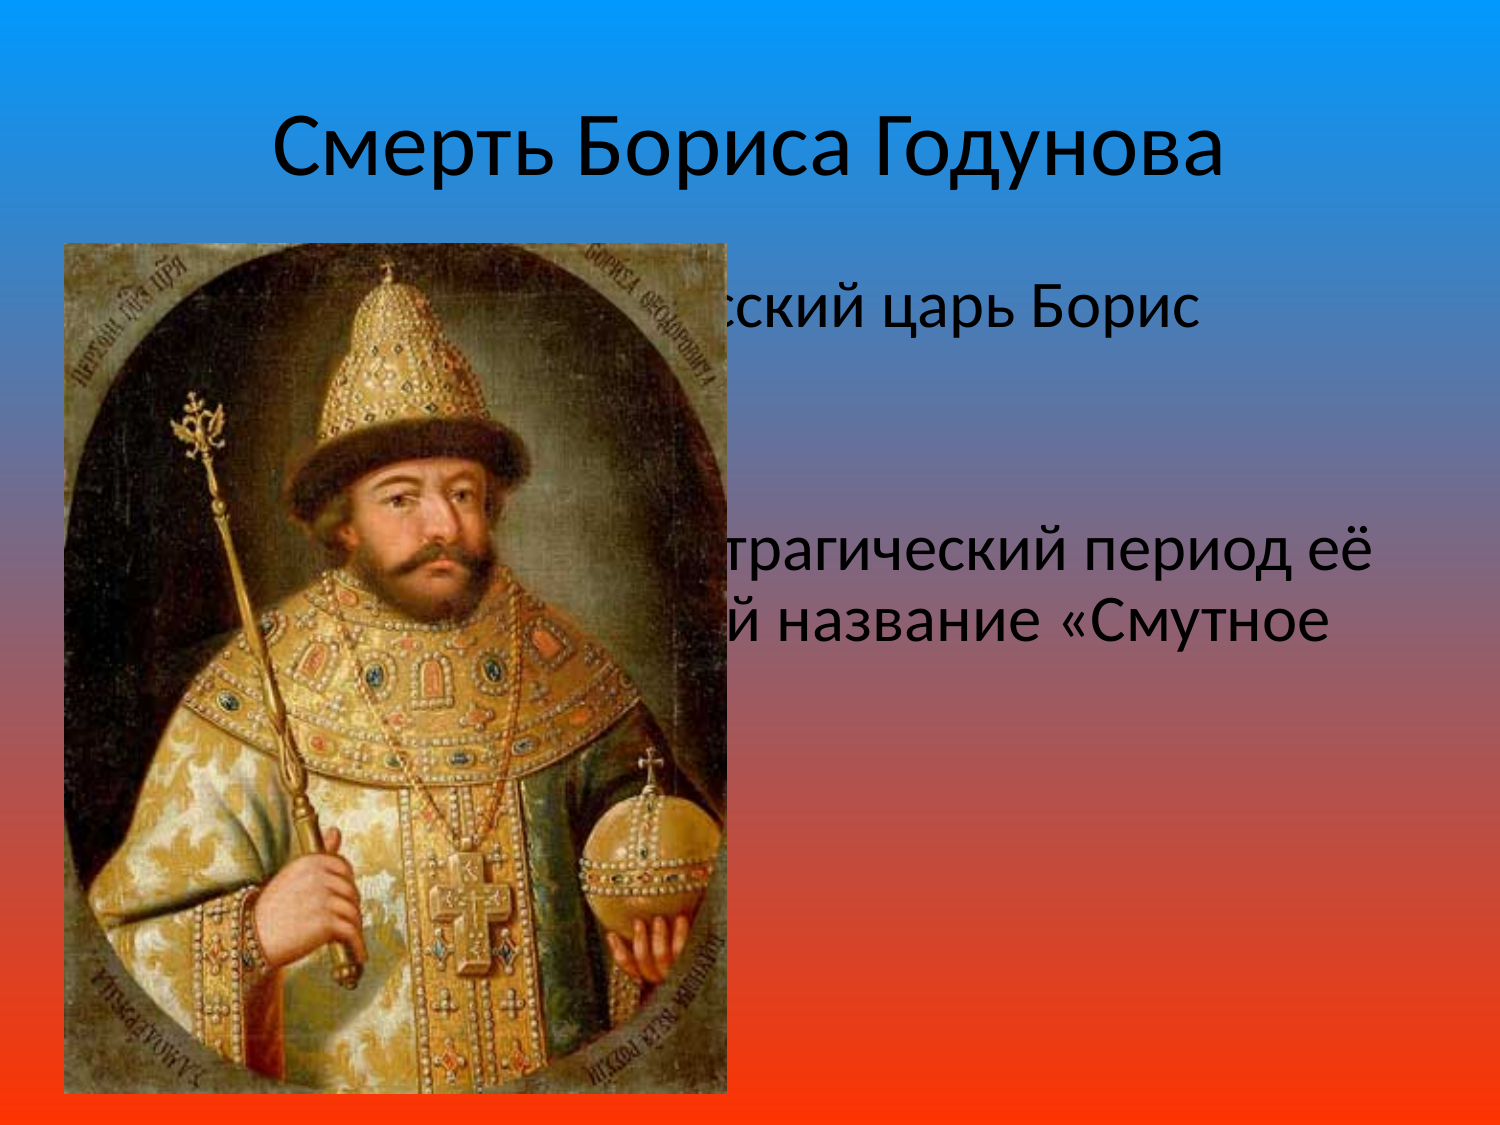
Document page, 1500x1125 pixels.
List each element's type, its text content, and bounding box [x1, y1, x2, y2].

list В 1605 году умер русский царь Борис Годунов. Для России начался трагический период её истории, получивший название «Смутное время» [732, 262, 1425, 1005]
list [64, 243, 727, 1095]
title Смерть Бориса Годунова [75, 45, 1425, 233]
